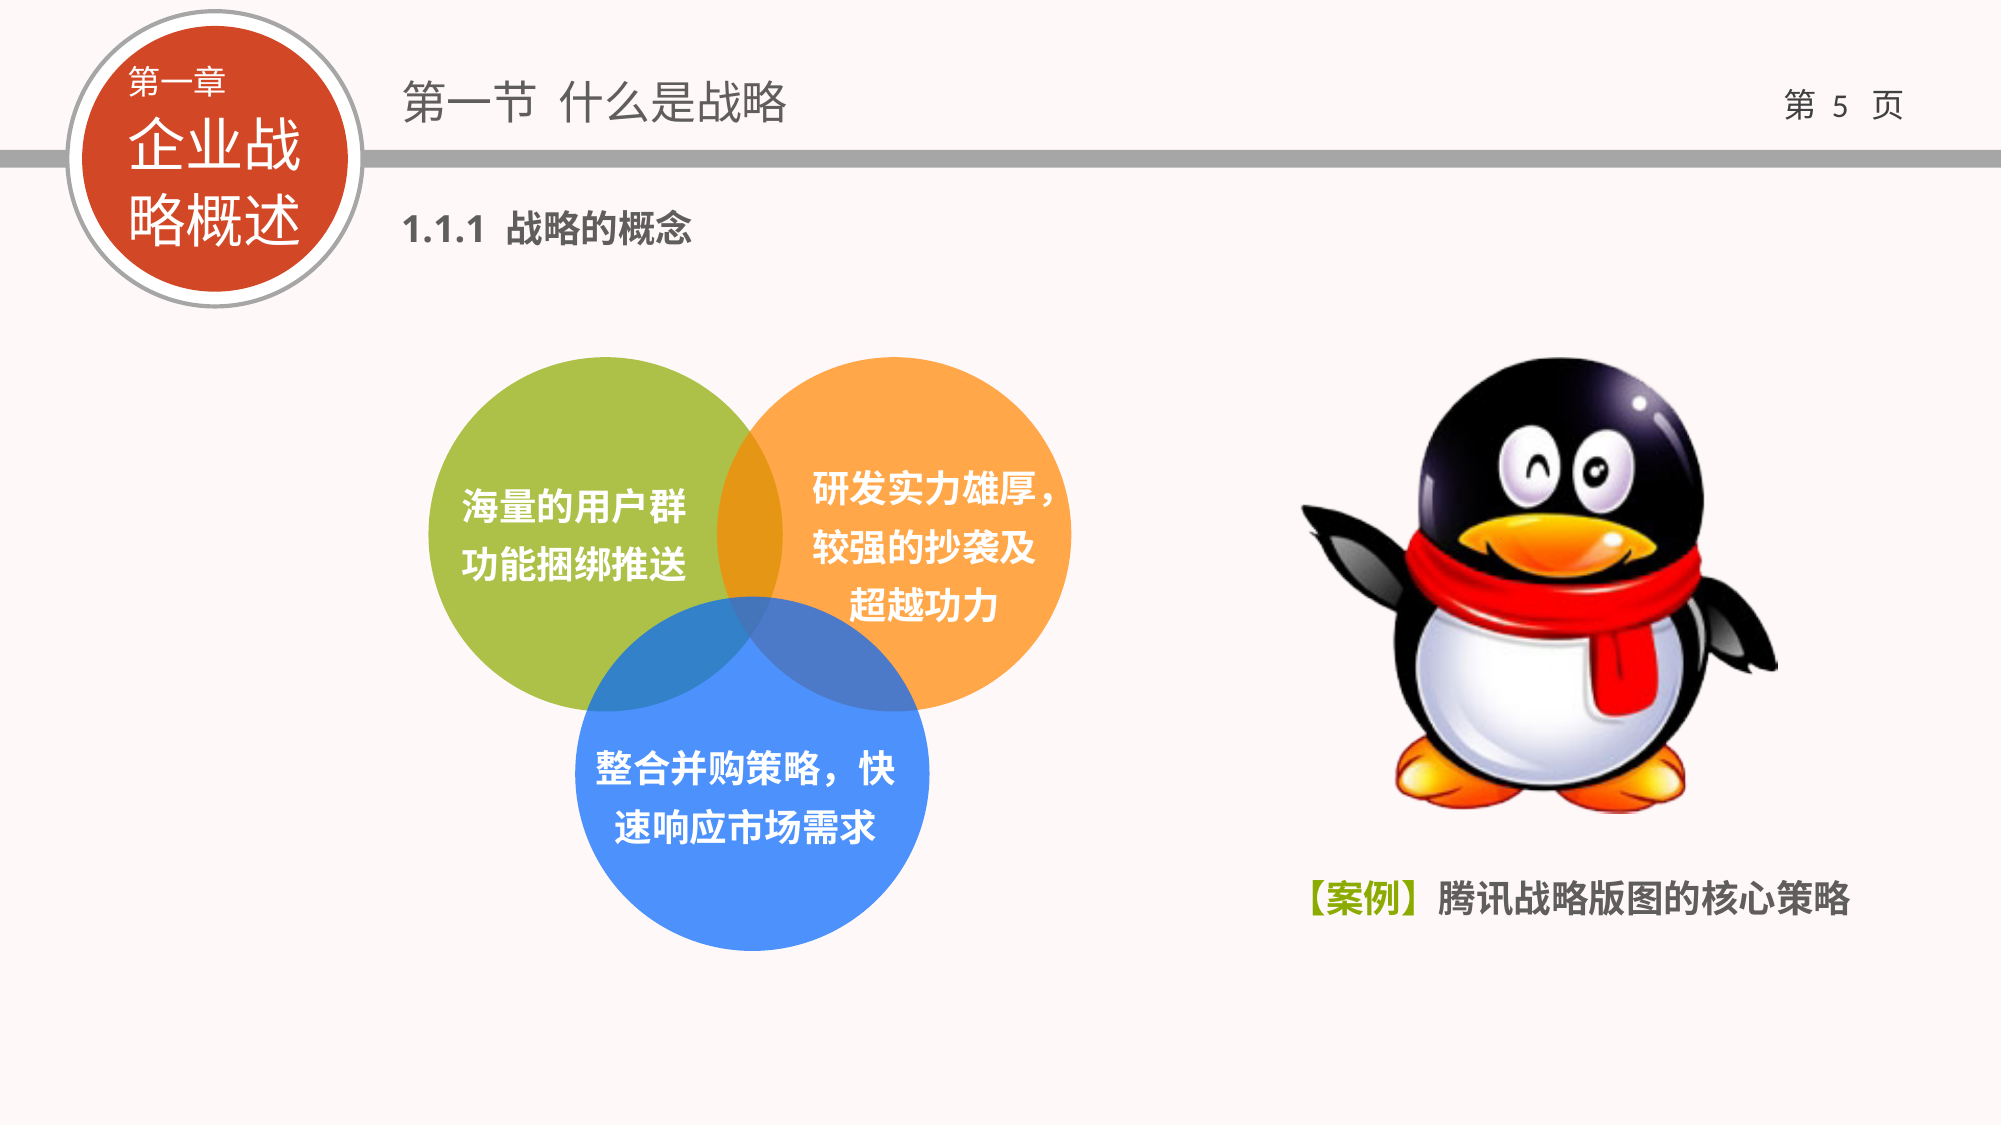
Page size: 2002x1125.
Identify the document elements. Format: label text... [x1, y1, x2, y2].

picture [1295, 356, 1778, 814]
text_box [716, 356, 1072, 712]
text_box 1.1.1 战略的概念 [386, 184, 989, 258]
text_box 第一节 什么是战略 [386, 66, 1202, 137]
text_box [428, 356, 715, 712]
text_box 【案例】腾讯战略版图的核心策略 [1224, 853, 1915, 928]
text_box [574, 596, 930, 952]
